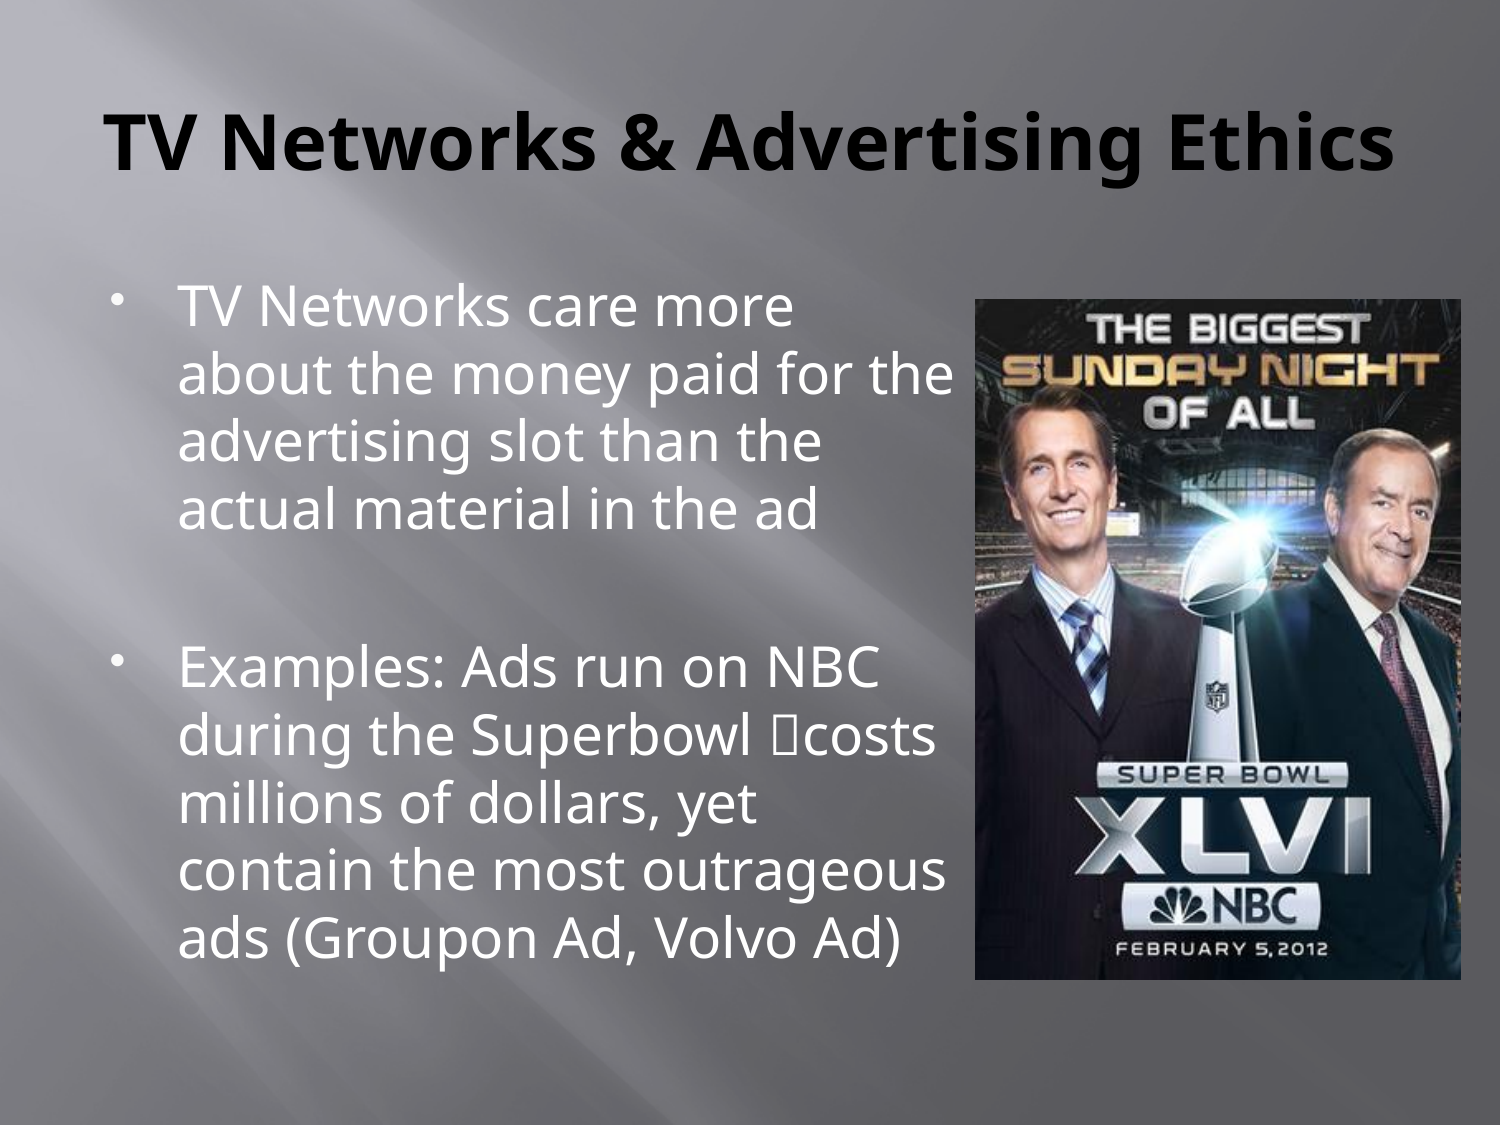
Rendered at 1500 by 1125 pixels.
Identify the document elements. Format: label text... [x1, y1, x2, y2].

picture [974, 299, 1462, 980]
list TV Networks care more about the money paid for the advertising slot than the actual material in the ad Examples: Ads run on NBC during the Superbowl costs millions of dollars, yet contain the most outrageous ads (Groupon Ad, Volvo Ad) [75, 262, 975, 1035]
title TV Networks & Advertising Ethics [75, 45, 1425, 233]
